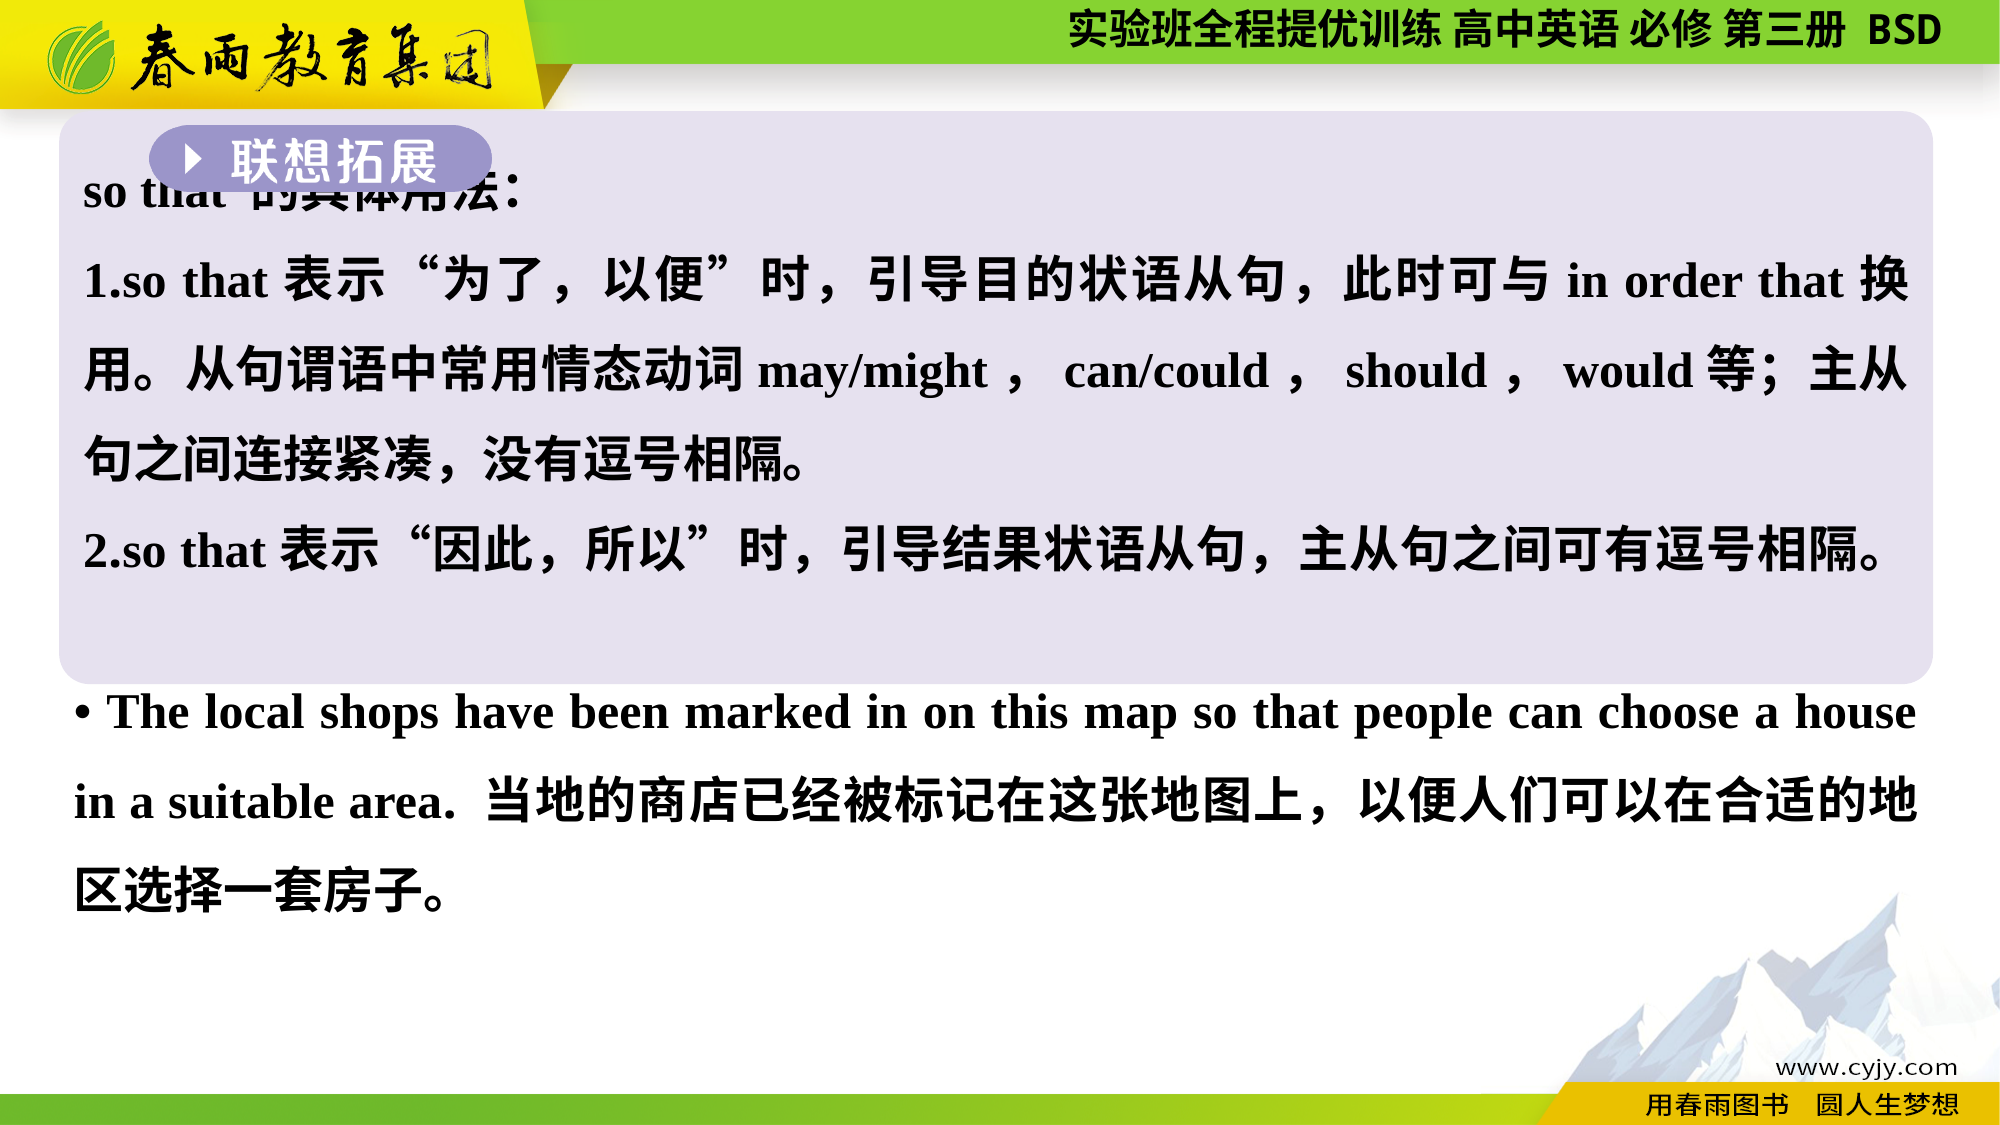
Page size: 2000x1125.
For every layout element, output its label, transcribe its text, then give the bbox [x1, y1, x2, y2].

picture [0, 0, 2000, 1125]
text_box • The local shops have been marked in on this map so that people can choose a house in a suitable area. 当地的商店已经被标记在这张地图上，以便人们可以在合适的地区选择一套房子。 [59, 640, 1933, 926]
text_box so that 的具体用法： 1.so that表示“为了，以便”时，引导目的状语从句，此时可与in order that换用。从句谓语中常用情态动词may/might，can/could，should，would等；主从句之间连接紧凑，没有逗号相隔。 2.so that表示“因此，所以”时，引导结果状语从句，主从句之间可有逗号相隔。 [59, 111, 1934, 655]
